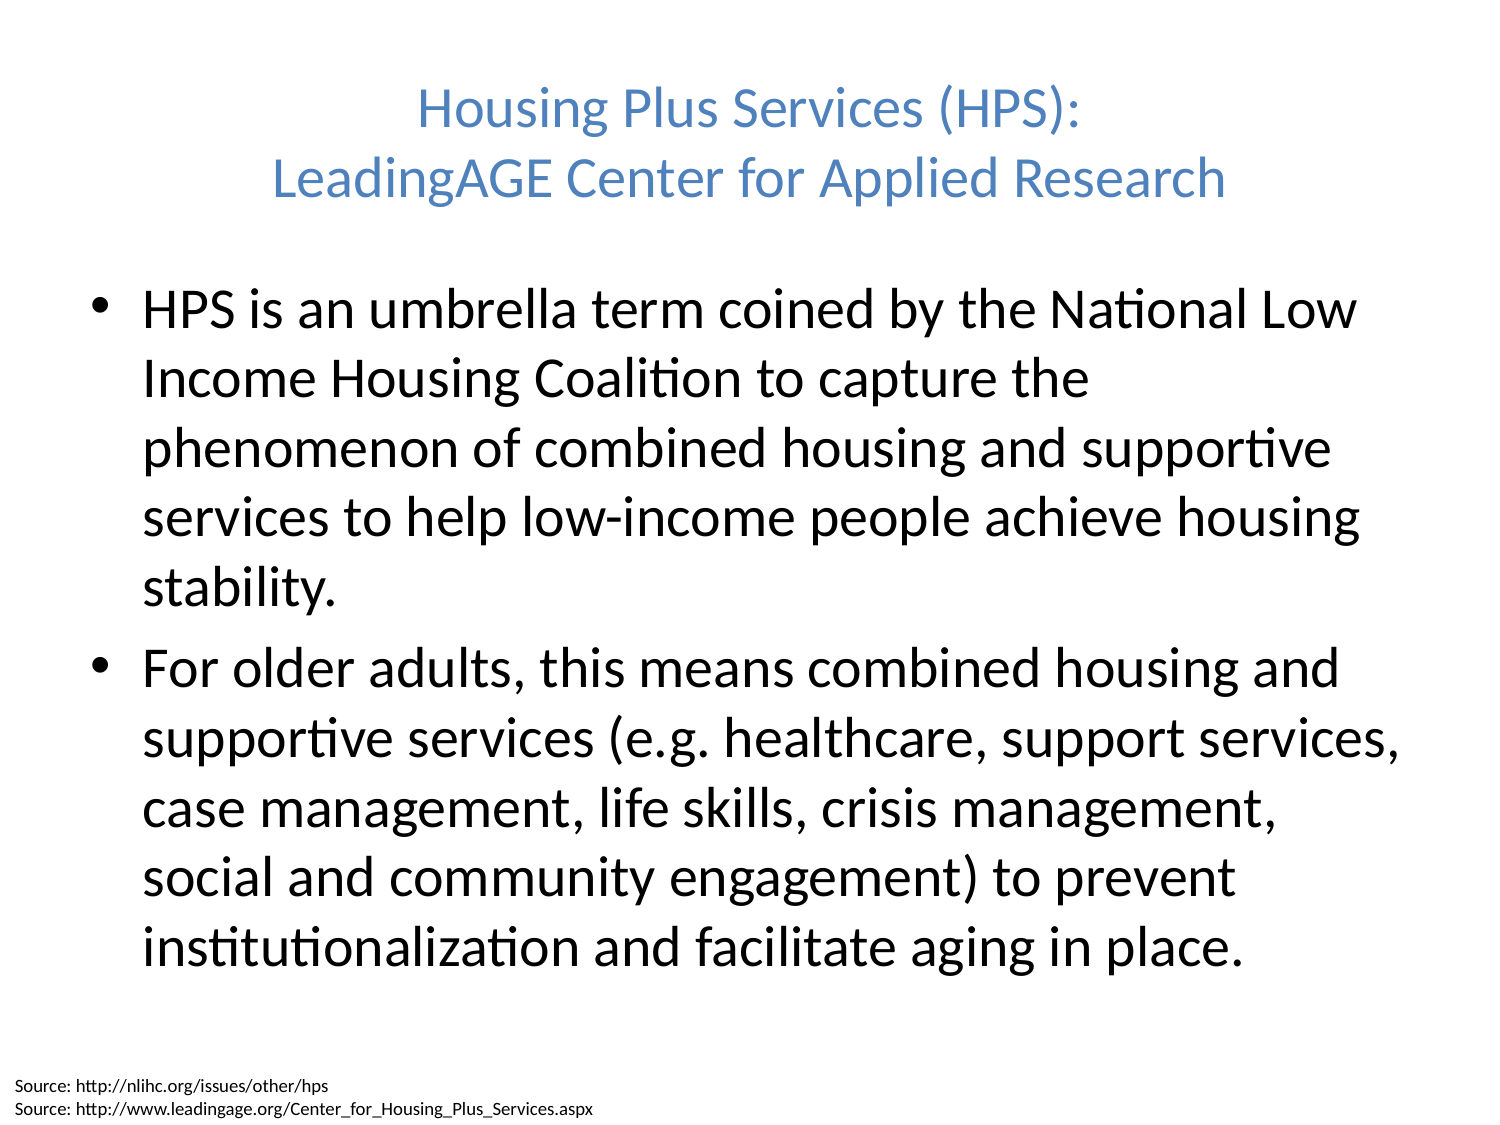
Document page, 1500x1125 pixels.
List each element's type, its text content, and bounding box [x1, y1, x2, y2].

title Housing Plus Services (HPS): LeadingAGE Center for Applied Research [75, 45, 1425, 233]
text_box Source: http://nlihc.org/issues/other/hps Source: http://www.leadingage.org/Center_for_Housing_Plus_Services.aspx [0, 1066, 1500, 1125]
list HPS is an umbrella term coined by the National Low Income Housing Coalition to capture the phenomenon of combined housing and supportive services to help low-income people achieve housing stability. For older adults, this means combined housing and supportive services (e.g. healthcare, support services, case management, life skills, crisis management, social and community engagement) to prevent institutionalization and facilitate aging in place. [75, 262, 1425, 1066]
